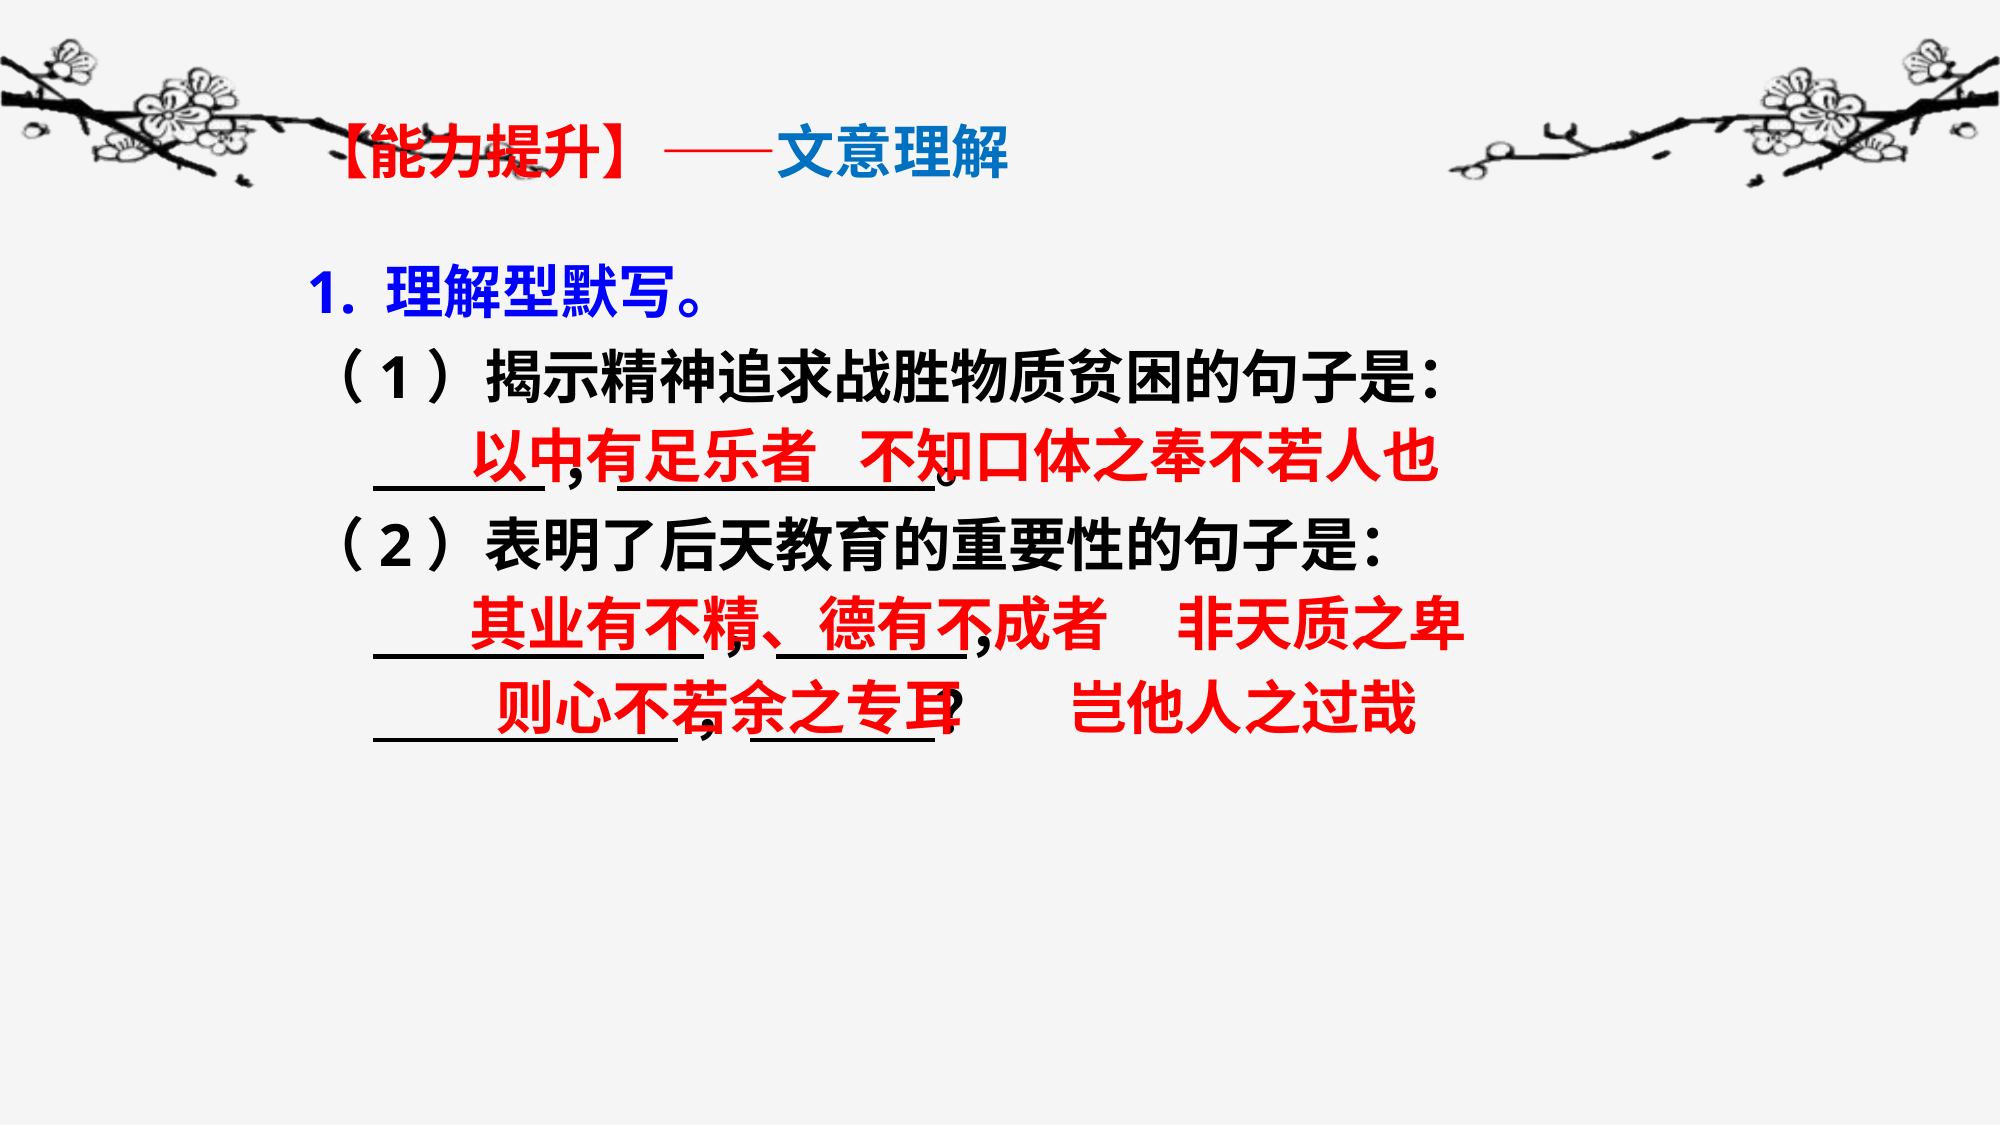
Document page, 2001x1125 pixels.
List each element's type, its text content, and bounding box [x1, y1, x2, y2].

text_box 1. 理解型默写。 （1）揭示精神追求战胜物质贫困的句子是： ， 。 （2）表明了后天教育的重要性的句子是： ， ， ， ？ [291, 234, 1706, 753]
picture [0, 0, 673, 310]
text_box 其业有不精、德有不成者 非天质之卑 则心不若余之专耳 岂他人之过哉 [454, 565, 1595, 749]
text_box 【能力提升】——文意理解 [295, 93, 1447, 193]
text_box 以中有足乐者 不知口体之奉不若人也 [454, 398, 1516, 497]
picture [1327, 0, 2000, 310]
